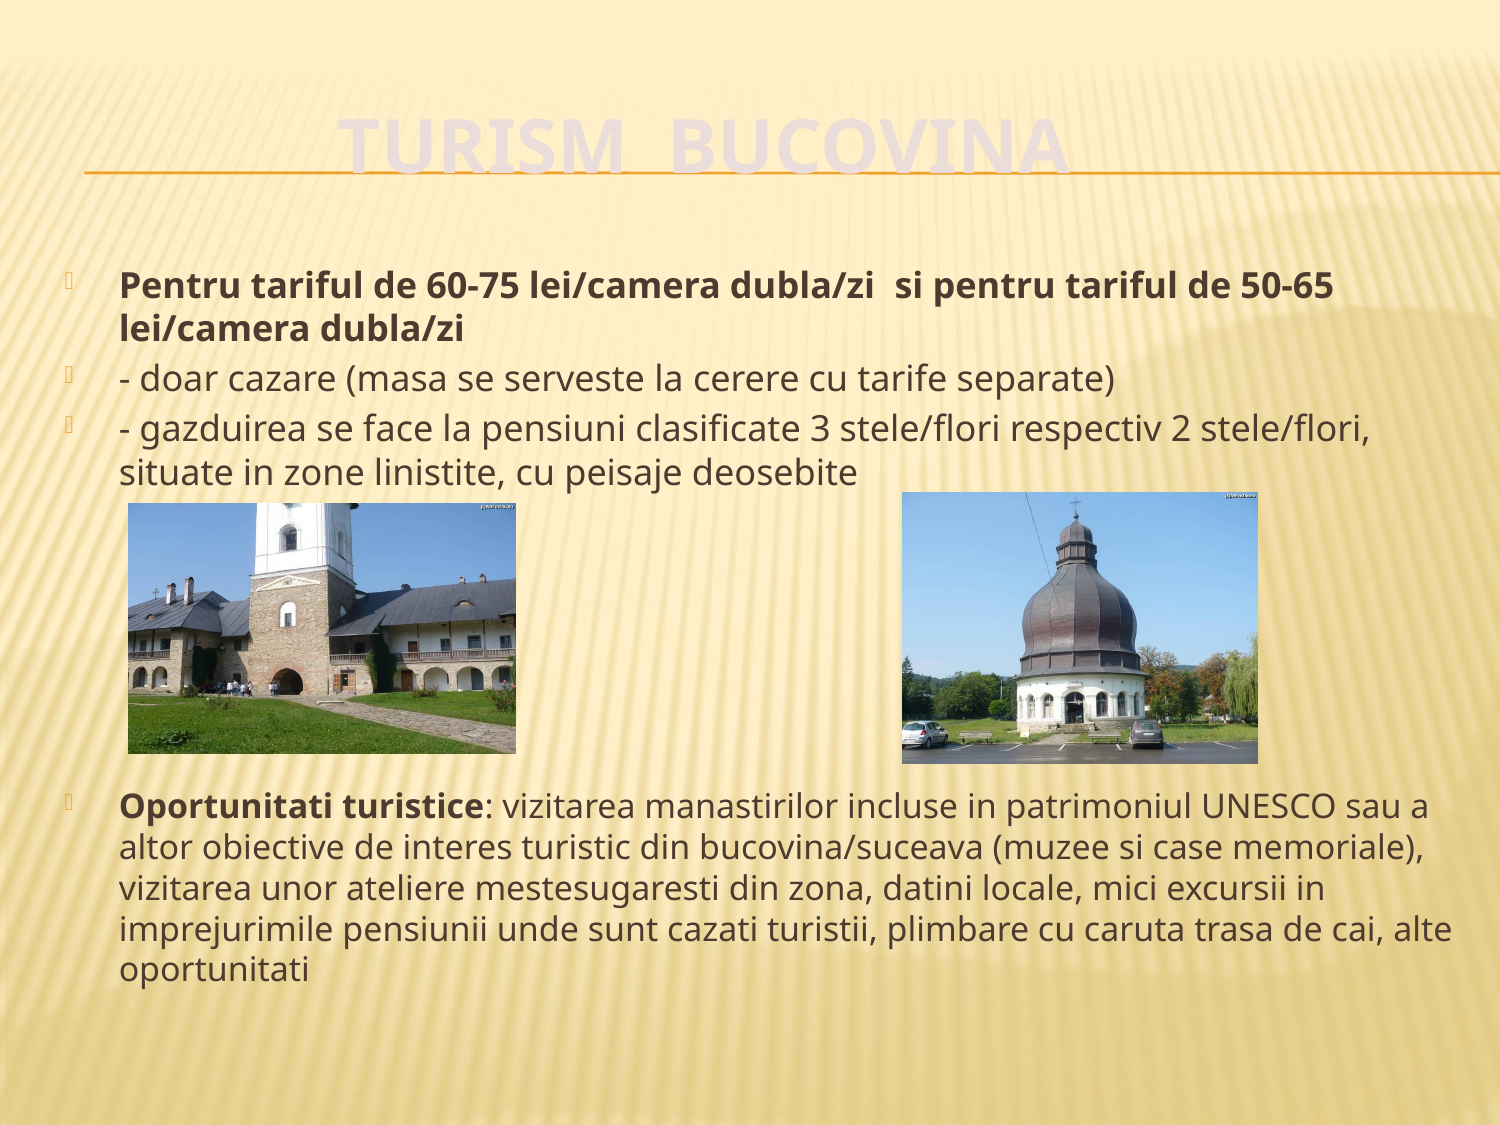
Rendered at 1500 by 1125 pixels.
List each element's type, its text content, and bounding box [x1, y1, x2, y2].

picture [902, 491, 1259, 764]
list Pentru tariful de 60-75 lei/camera dubla/zi si pentru tariful de 50-65 lei/camera dubla/zi - doar cazare (masa se serveste la cerere cu tarife separate) - gazduirea se face la pensiuni clasificate 3 stele/flori respectiv 2 stele/flori, situate in zone linistite, cu peisaje deosebite Oportunitati turistice: vizitarea manastirilor incluse in patrimoniul UNESCO sau a altor obiective de interes turistic din bucovina/suceava (muzee si case memoriale), vizitarea unor ateliere mestesugaresti din zona, datini locale, mici excursii in imprejurimile pensiunii unde sunt cazati turistii, plimbare cu caruta trasa de cai, alte oportunitati [50, 254, 1475, 998]
picture [128, 503, 516, 755]
title TURISM BUCOVINA [50, 75, 1475, 213]
